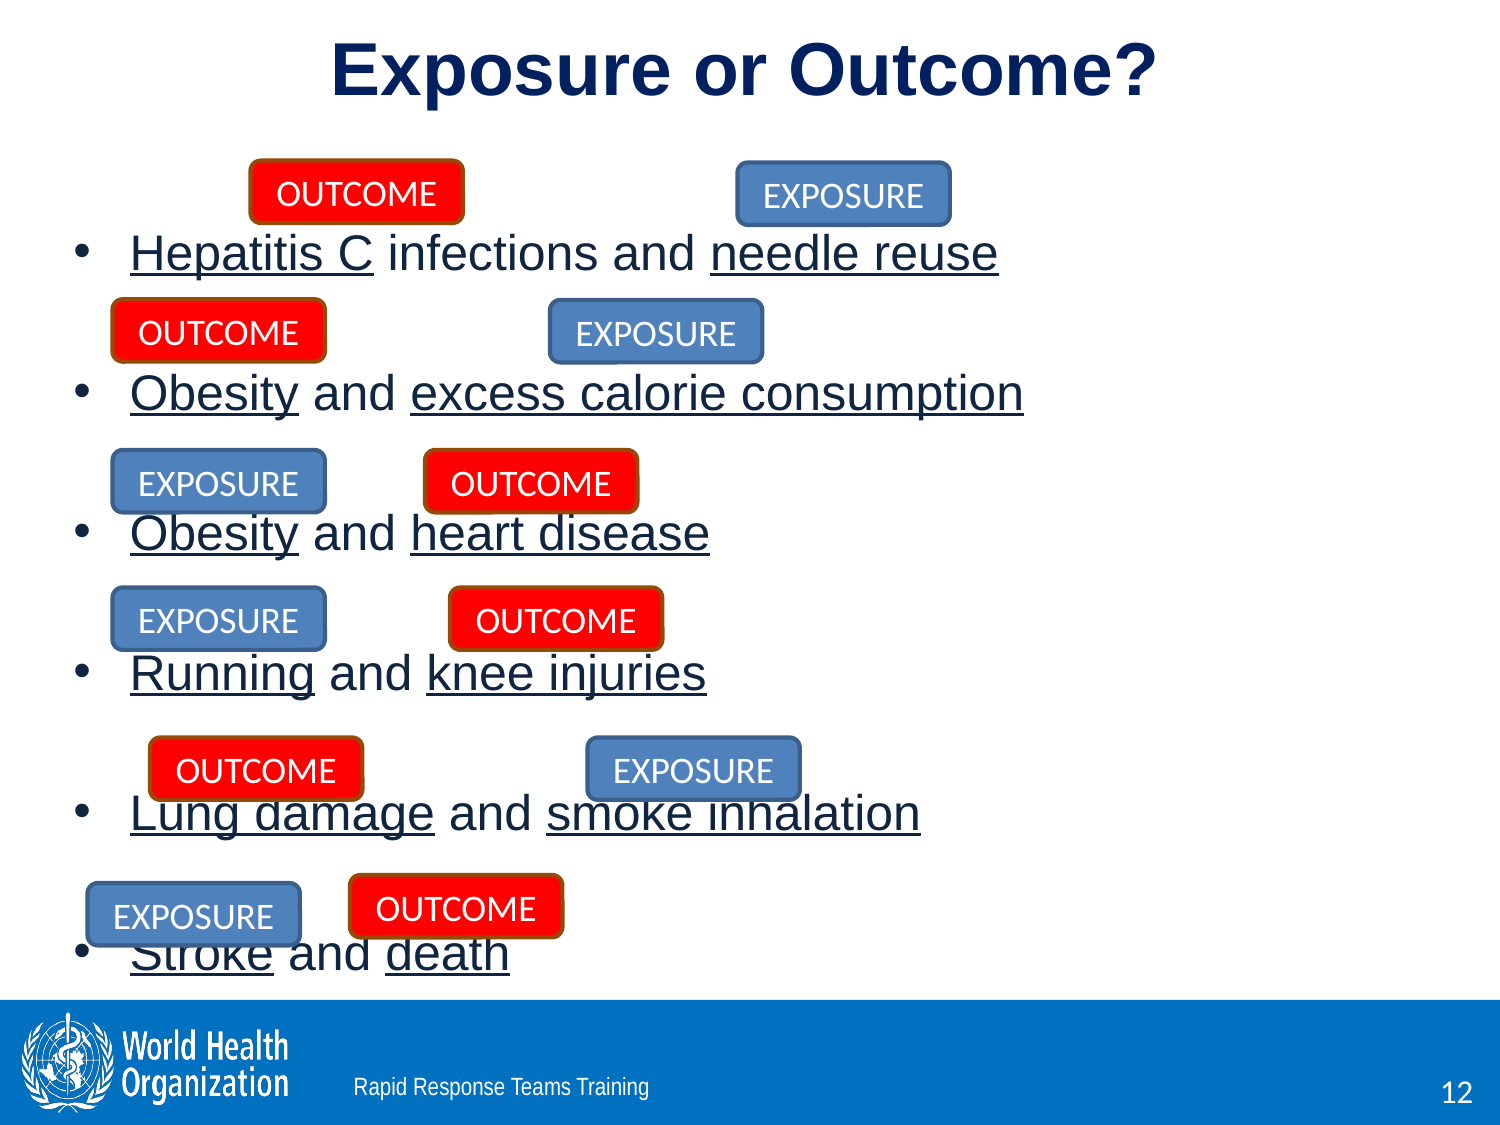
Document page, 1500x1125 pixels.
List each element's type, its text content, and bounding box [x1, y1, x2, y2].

text_box Exposure or Outcome? [52, 12, 1439, 175]
text_box OUTCOME [110, 297, 328, 364]
text_box Hepatitis C infections and needle reuse Obesity and excess calorie consumption Obesity and heart disease Running and knee injuries Lung damage and smoke inhalation Stroke and death [58, 213, 1437, 1000]
text_box EXPOSURE [735, 160, 952, 228]
text_box EXPOSURE [110, 447, 328, 515]
text_box OUTCOME [447, 585, 665, 652]
text_box OUTCOME [347, 872, 565, 940]
text_box OUTCOME [147, 735, 365, 802]
text_box EXPOSURE [85, 880, 303, 948]
picture [21, 1012, 288, 1113]
text_box OUTCOME [422, 447, 640, 515]
text_box EXPOSURE [585, 735, 802, 802]
text_box EXPOSURE [547, 297, 765, 365]
text_box EXPOSURE [110, 585, 328, 652]
text_box OUTCOME [248, 158, 466, 226]
